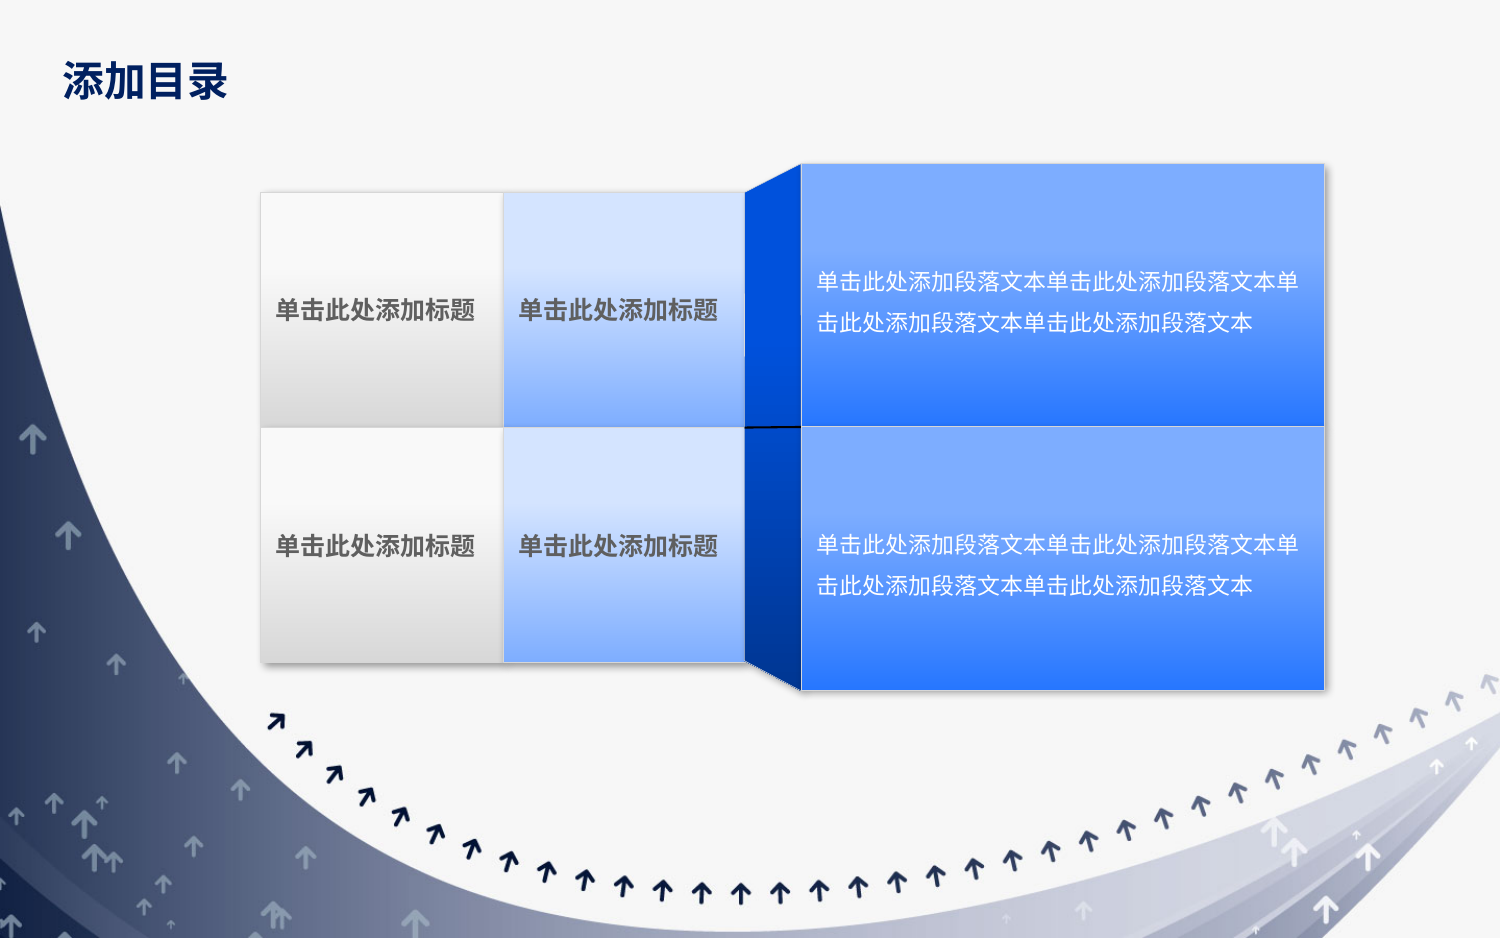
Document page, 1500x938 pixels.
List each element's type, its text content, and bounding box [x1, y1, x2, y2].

picture [0, 0, 1500, 938]
text_box [744, 435, 799, 690]
text_box 添加目录 [47, 46, 245, 112]
text_box [744, 163, 801, 411]
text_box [744, 411, 1298, 428]
text_box 单击此处添加段落文本单击此处添加段落文本单击此处添加段落文本单击此处添加段落文本 [801, 426, 1325, 690]
text_box 单击此处添加标题 [260, 192, 503, 427]
text_box 单击此处添加标题 [503, 427, 742, 663]
text_box 单击此处添加标题 [260, 427, 503, 663]
text_box 单击此处添加标题 [503, 192, 744, 425]
text_box 单击此处添加段落文本单击此处添加段落文本单击此处添加段落文本单击此处添加段落文本 [801, 163, 1325, 424]
